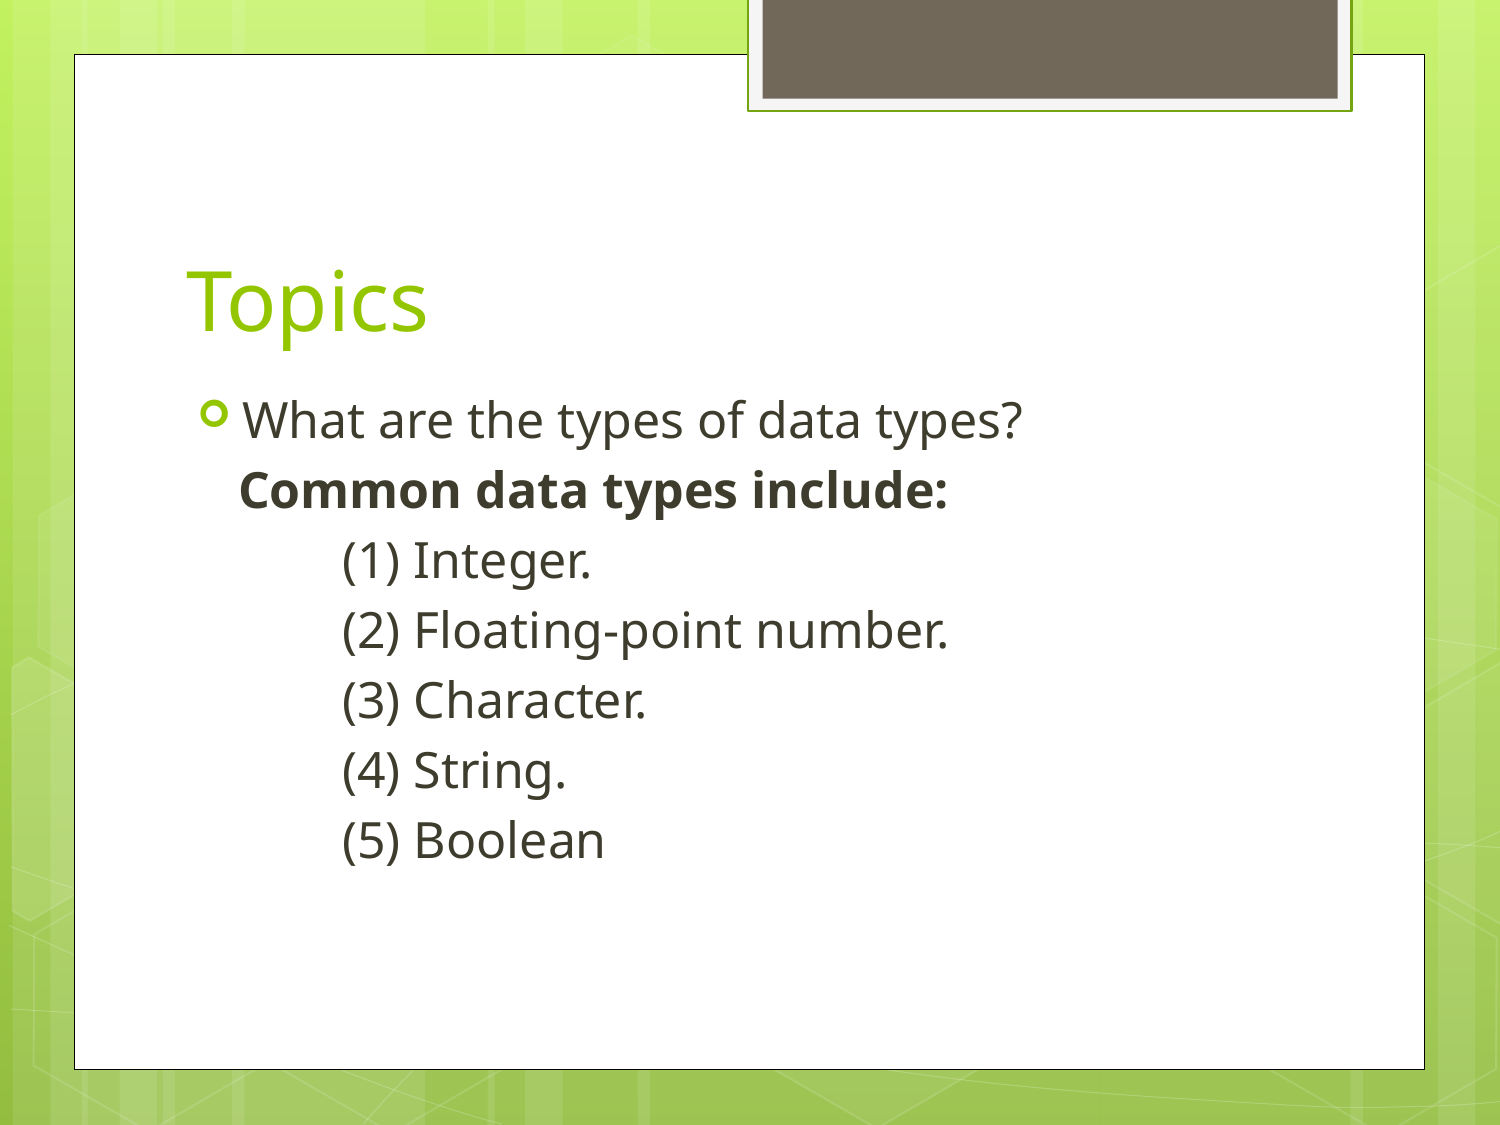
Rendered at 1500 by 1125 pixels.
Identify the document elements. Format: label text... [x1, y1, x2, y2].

title Topics [171, 168, 1324, 357]
list What are the types of data types? Common data types include: (1) Integer. (2) Floating-point number. (3) Character. (4) String. (5) Boolean [171, 381, 1283, 957]
